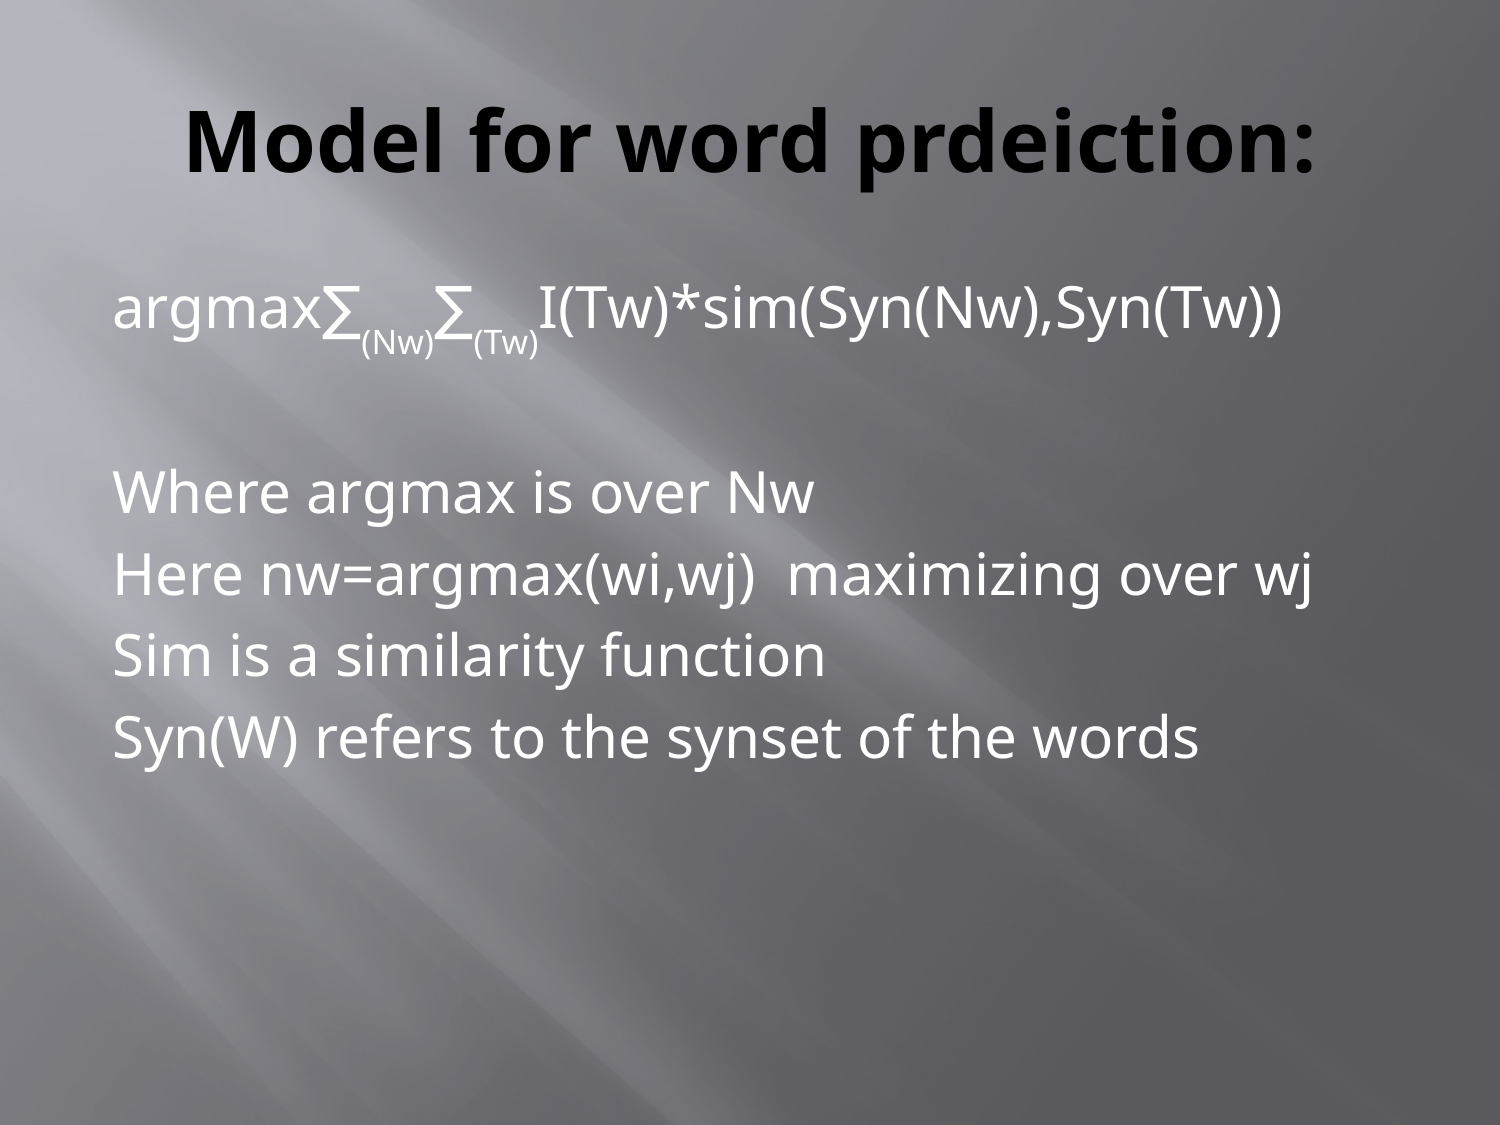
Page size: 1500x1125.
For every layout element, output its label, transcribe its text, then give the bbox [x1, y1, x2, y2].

list argmax∑(Nw)∑(Tw)I(Tw)*sim(Syn(Nw),Syn(Tw)) Where argmax is over Nw Here nw=argmax(wi,wj) maximizing over wj Sim is a similarity function Syn(W) refers to the synset of the words [75, 262, 1425, 1035]
title Model for word prdeiction: [75, 45, 1425, 233]
